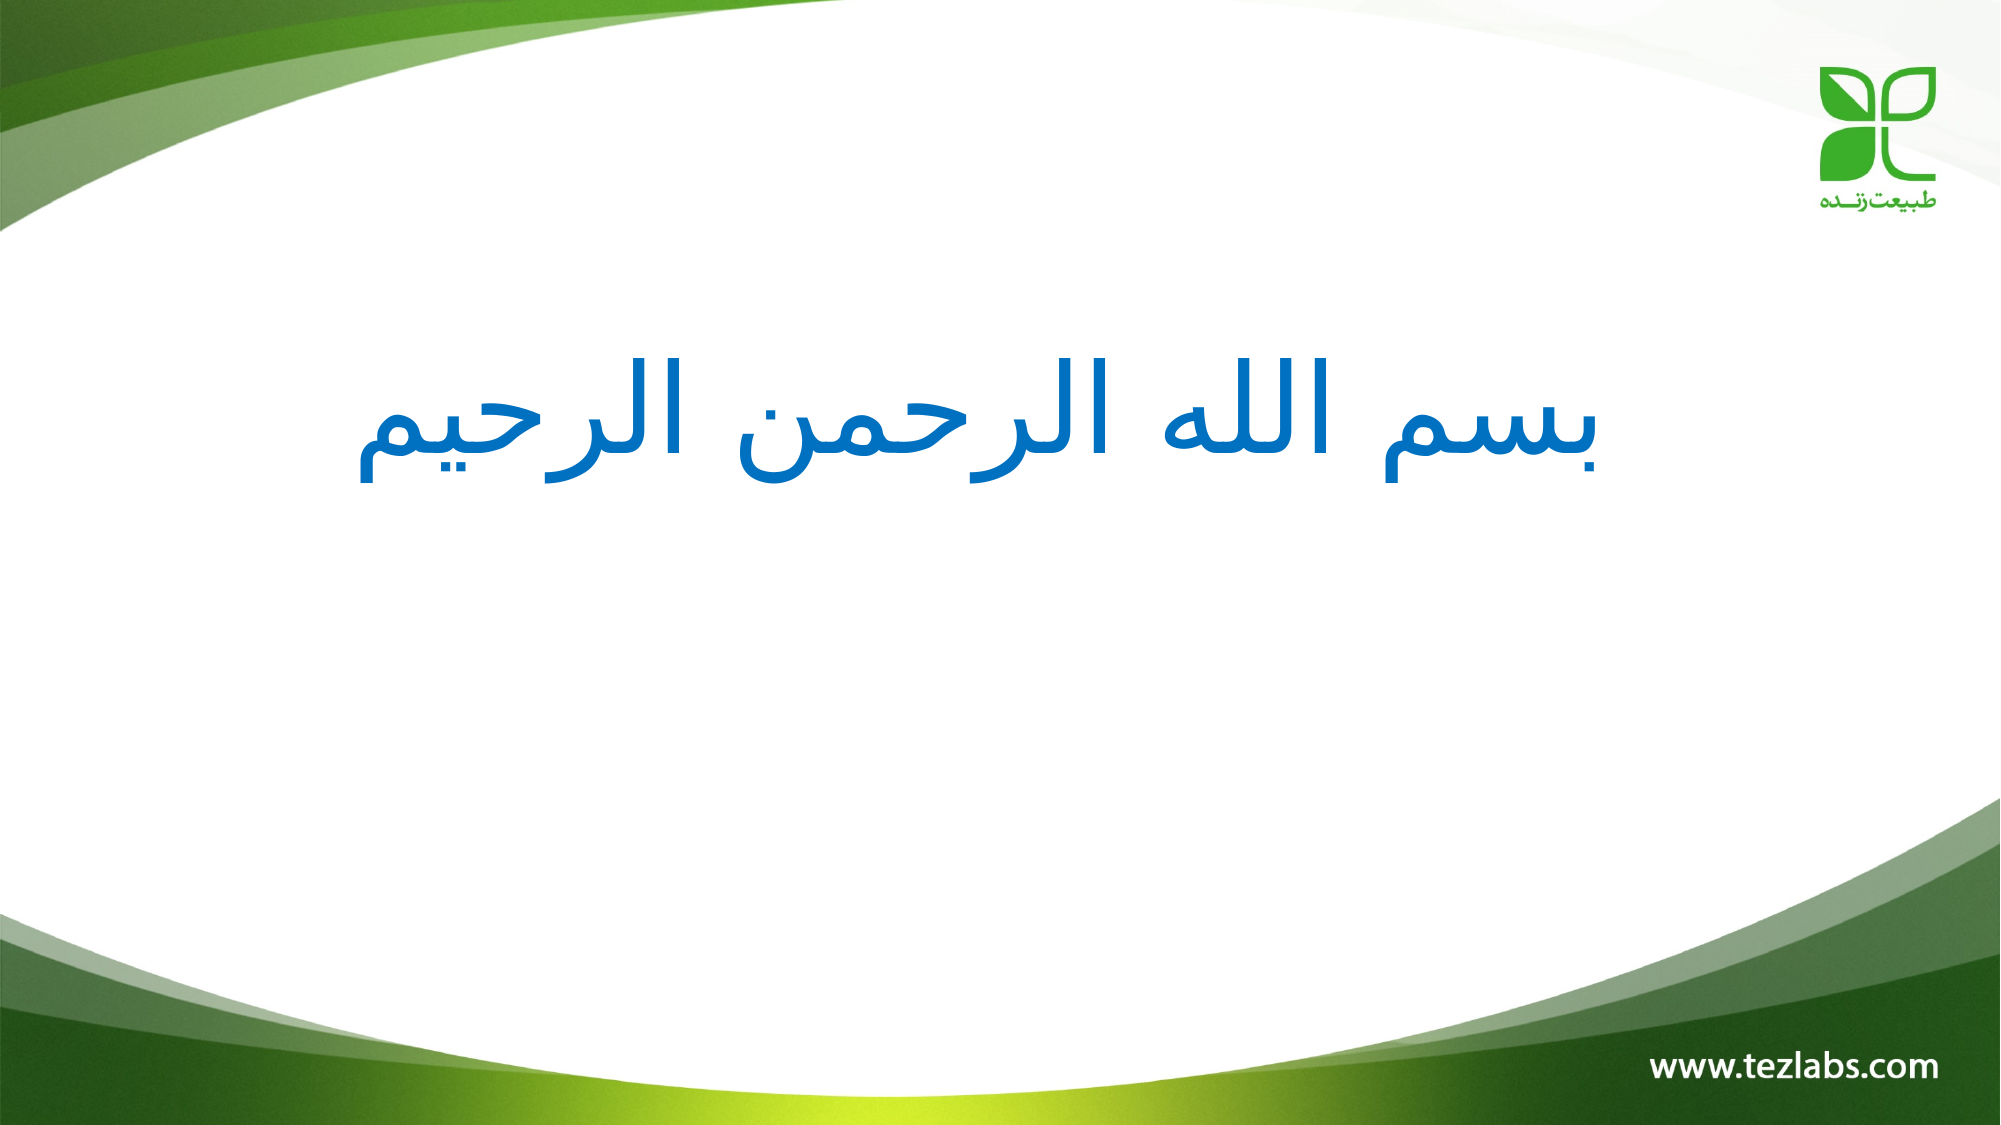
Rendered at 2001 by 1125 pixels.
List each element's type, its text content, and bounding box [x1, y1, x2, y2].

title بسم الله الرحمن الرحيم [249, 147, 1750, 639]
picture [0, 0, 2000, 1125]
